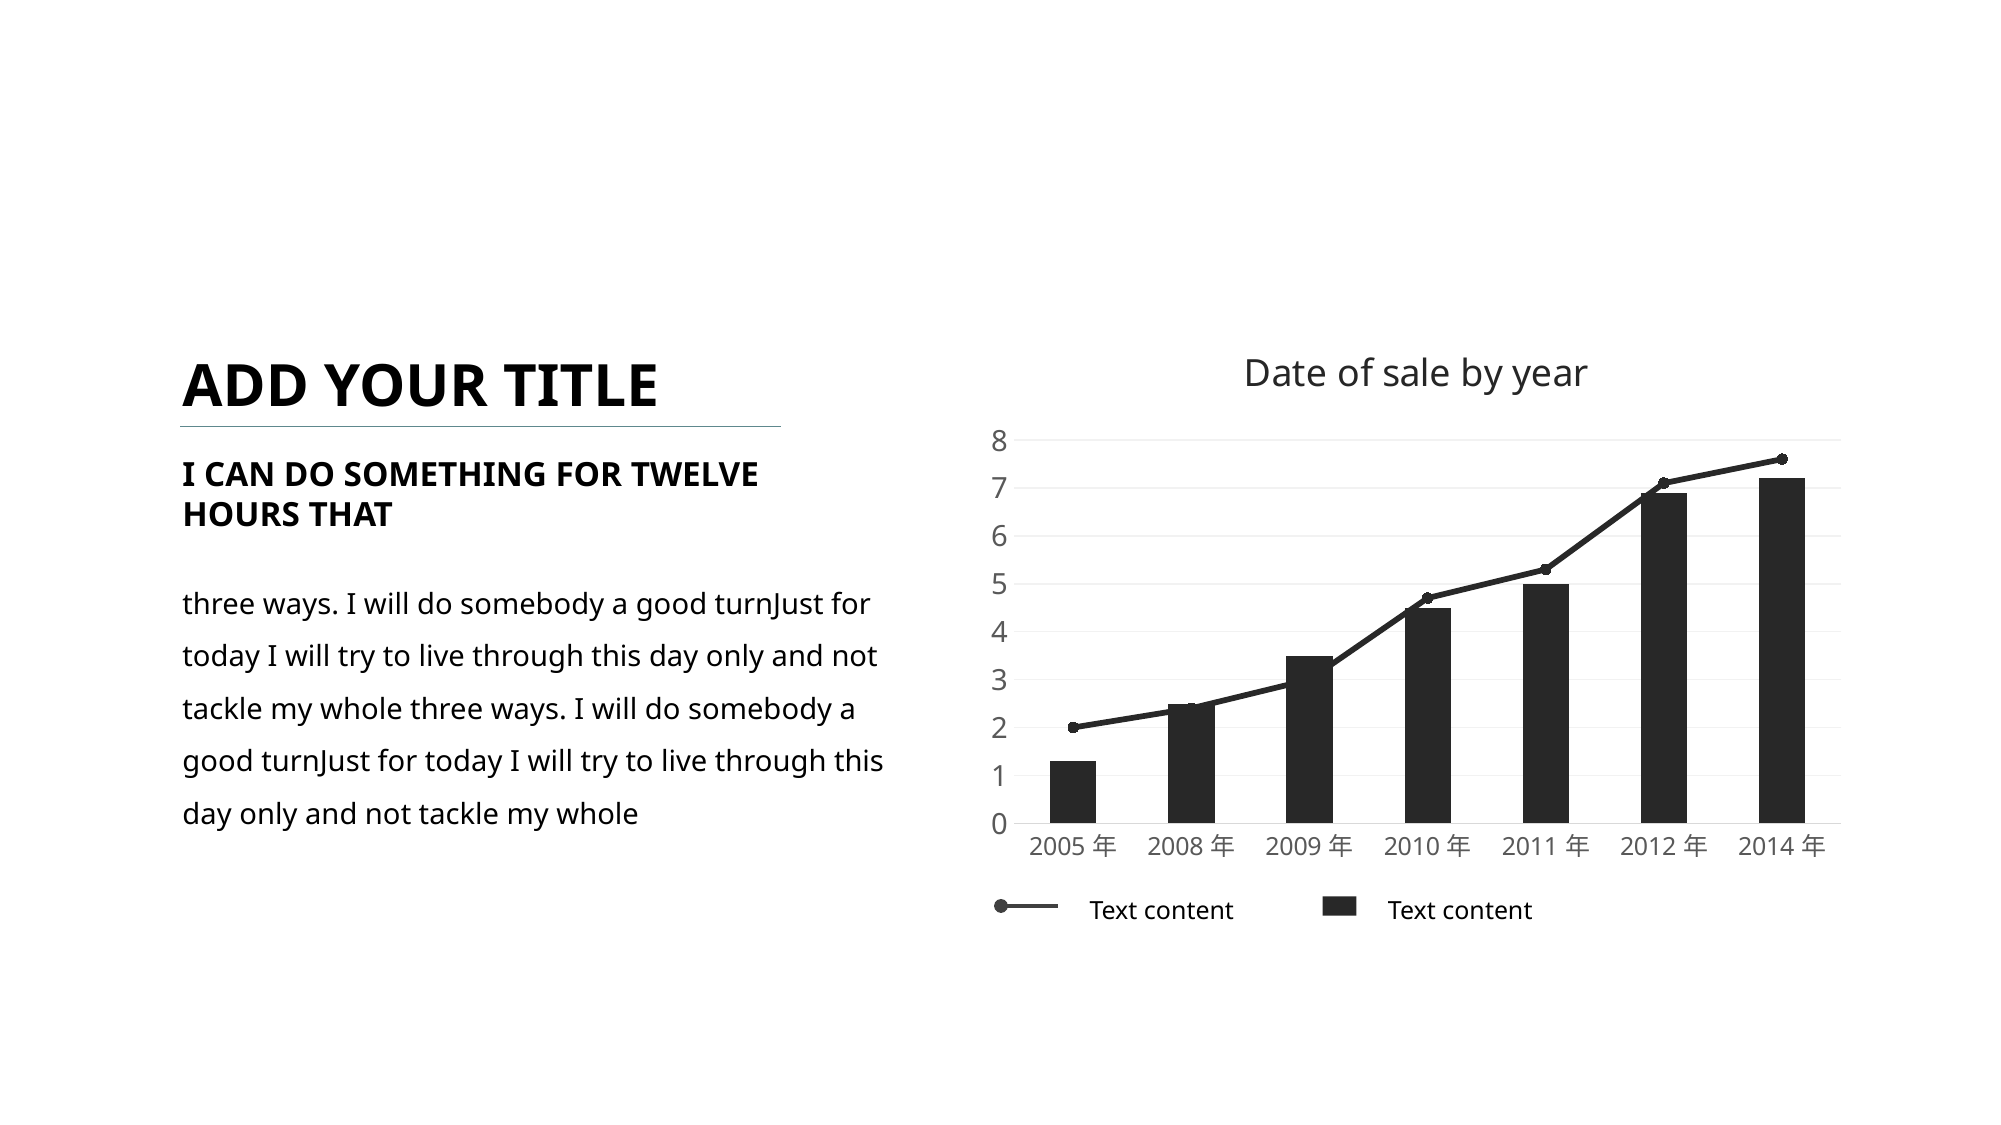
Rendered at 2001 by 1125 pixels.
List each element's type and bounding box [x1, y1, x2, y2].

text_box [973, 315, 1859, 933]
text_box [167, 341, 920, 965]
